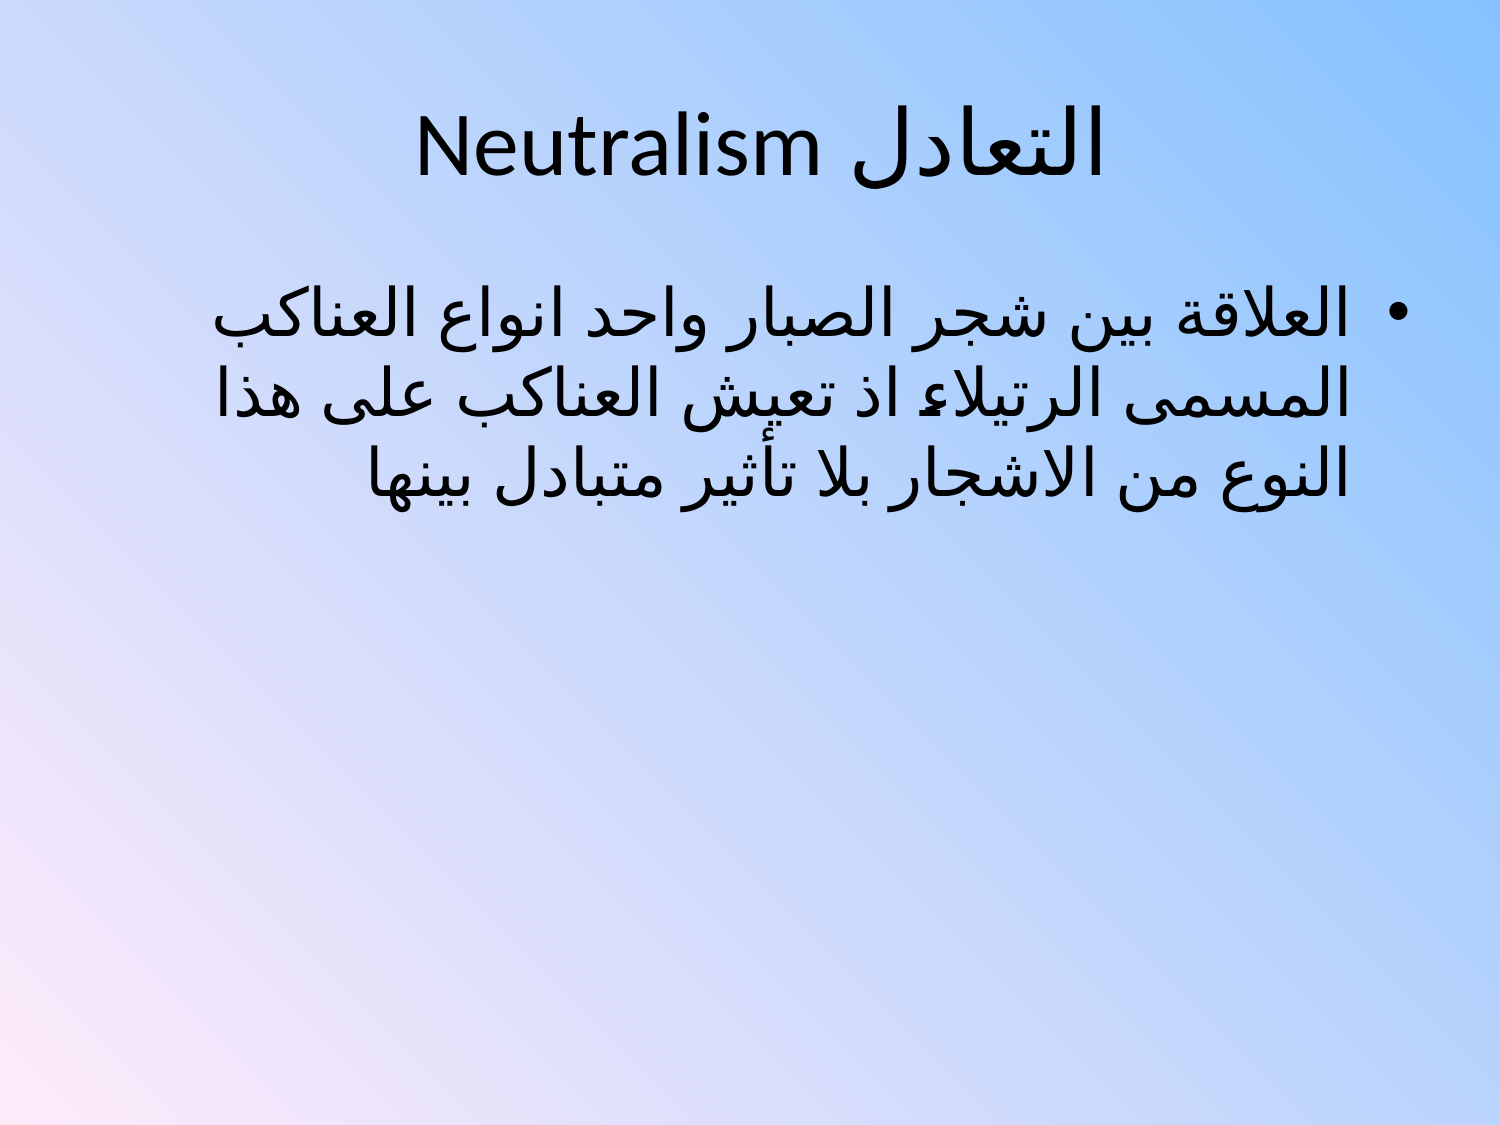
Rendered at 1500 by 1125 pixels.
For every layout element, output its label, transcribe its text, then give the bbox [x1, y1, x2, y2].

list العلاقة بين شجر الصبار واحد انواع العناكب المسمى الرتيلاء اذ تعيش العناكب على هذا النوع من الاشجار بلا تأثير متبادل بينها [75, 262, 1425, 1005]
title التعادل Neutralism [75, 45, 1425, 233]
